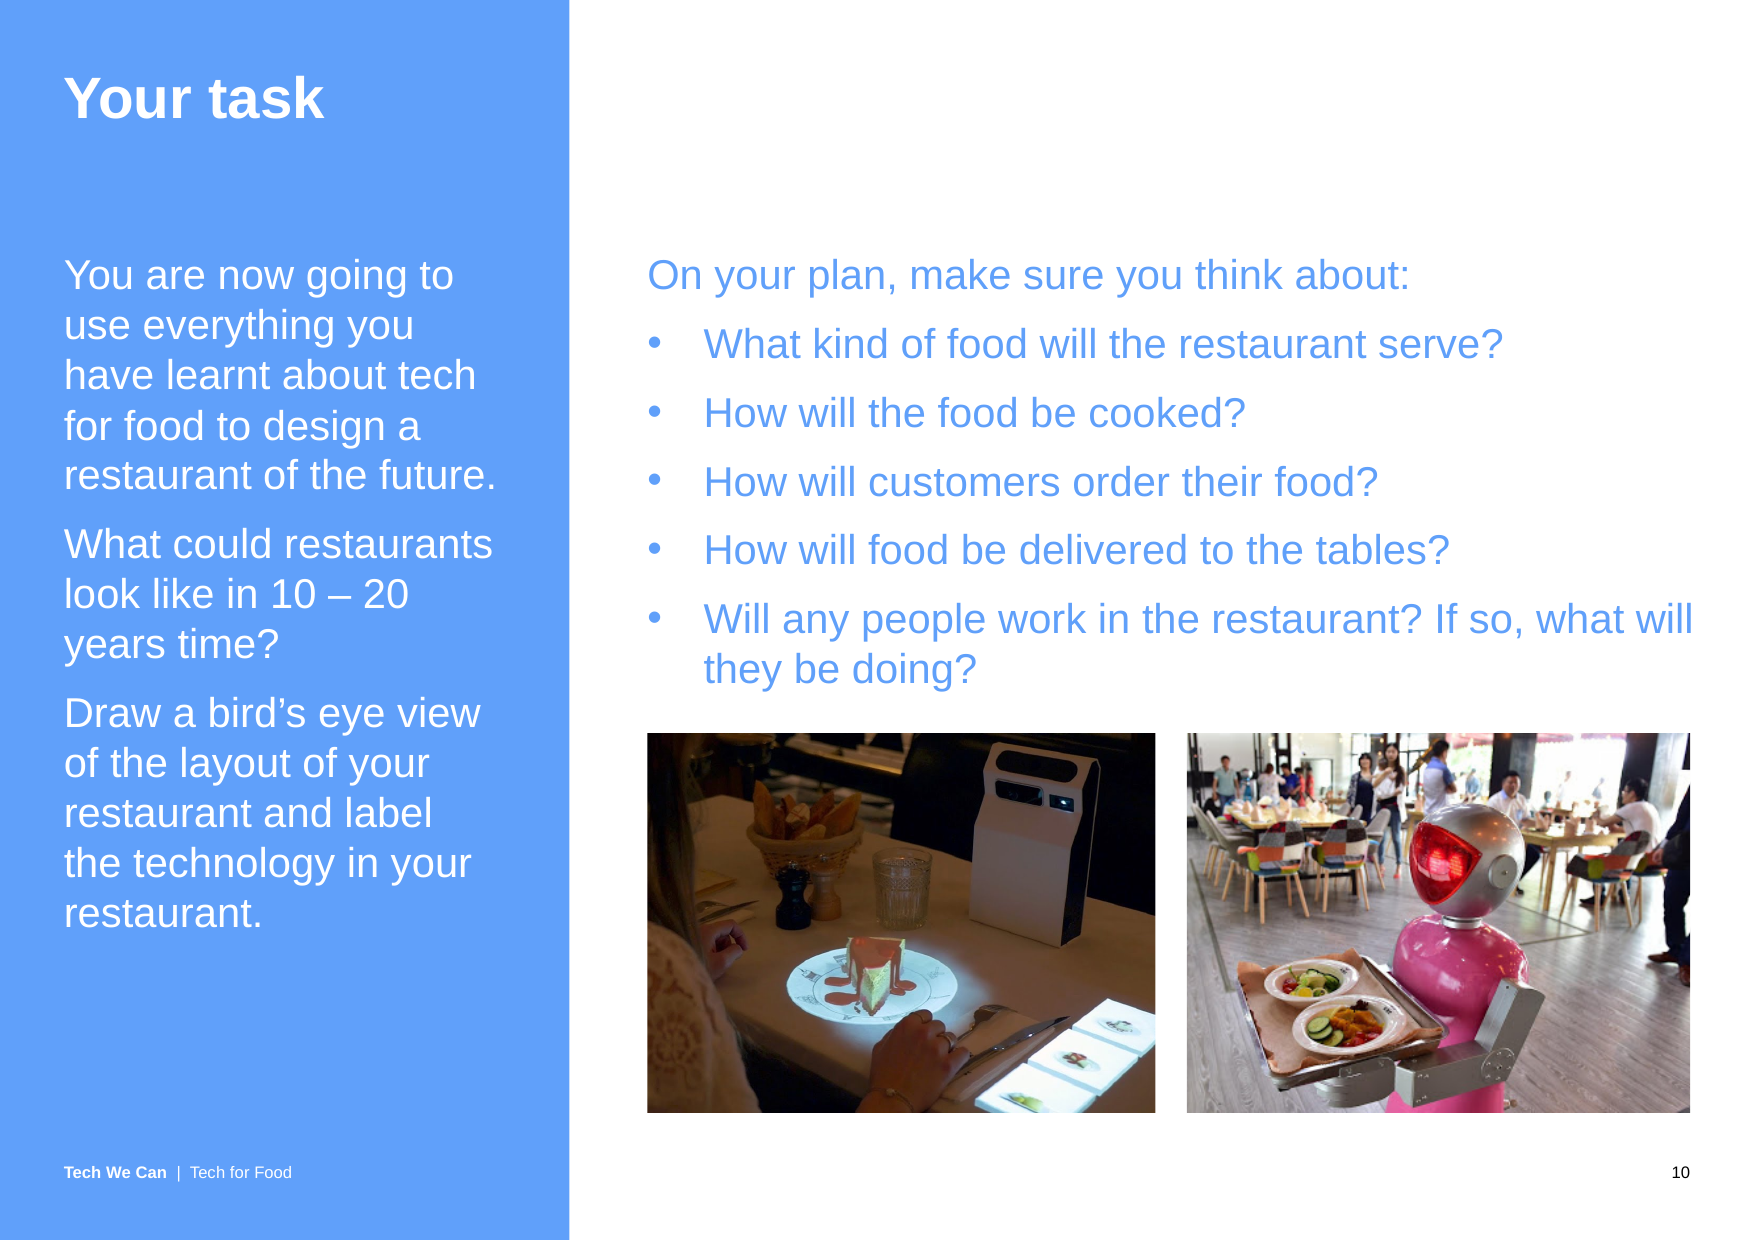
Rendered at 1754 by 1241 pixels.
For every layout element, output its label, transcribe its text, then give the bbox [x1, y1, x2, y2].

text_box On your plan, make sure you think about: What kind of food will the restaurant serve? How will the food be cooked? How will customers order their food? How will food be delivered to the tables? Will any people work in the restaurant? If so, what will they be doing? [647, 248, 1709, 691]
text_box Tech We Can | Tech for Food [63, 1157, 495, 1183]
picture [1186, 733, 1691, 1113]
picture [646, 733, 1156, 1113]
list You are now going to use everything you have learnt about tech for food to design a restaurant of the future. What could restaurants look like in 10 – 20 years time? Draw a bird’s eye view of the layout of your restaurant and label the technology in your restaurant. [63, 248, 508, 1134]
text_box [569, 0, 1754, 1241]
slide_number 10 [1629, 1157, 1691, 1183]
title Your task [63, 59, 1691, 208]
